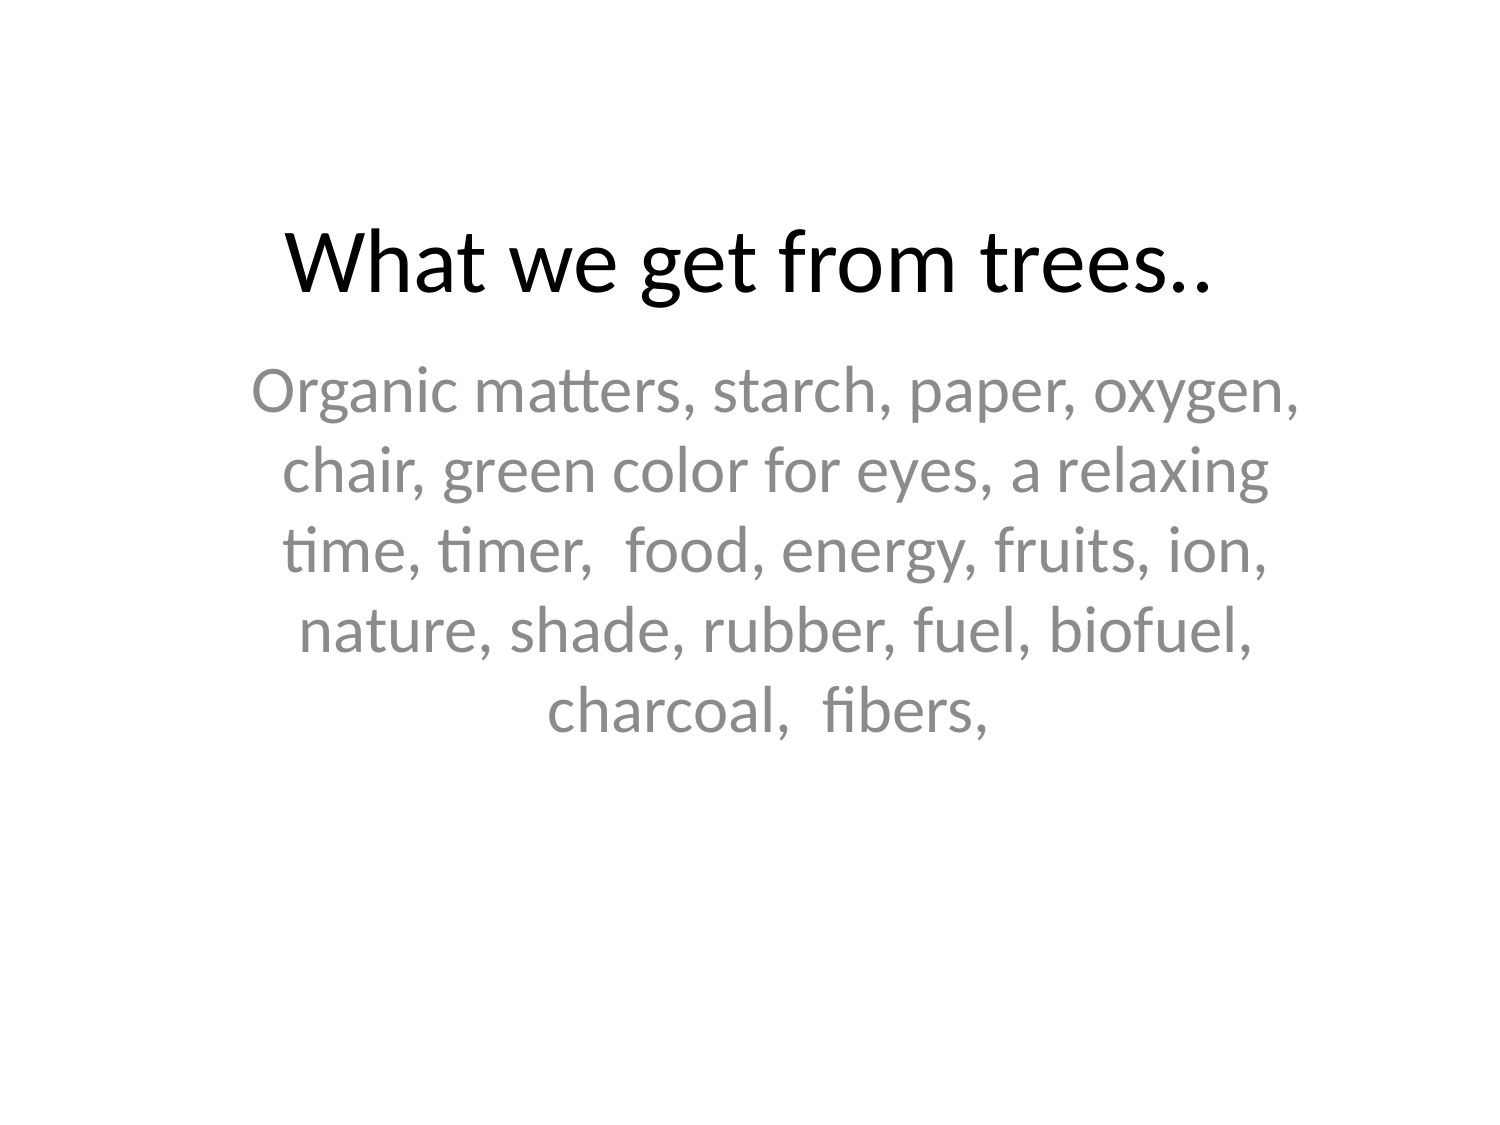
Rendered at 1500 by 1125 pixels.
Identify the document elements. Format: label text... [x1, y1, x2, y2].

subtitle Organic matters, starch, paper, oxygen, chair, green color for eyes, a relaxing time, timer, food, energy, fruits, ion, nature, shade, rubber, fuel, biofuel, charcoal, fibers, [225, 338, 1329, 925]
title What we get from trees.. [112, 101, 1388, 409]
